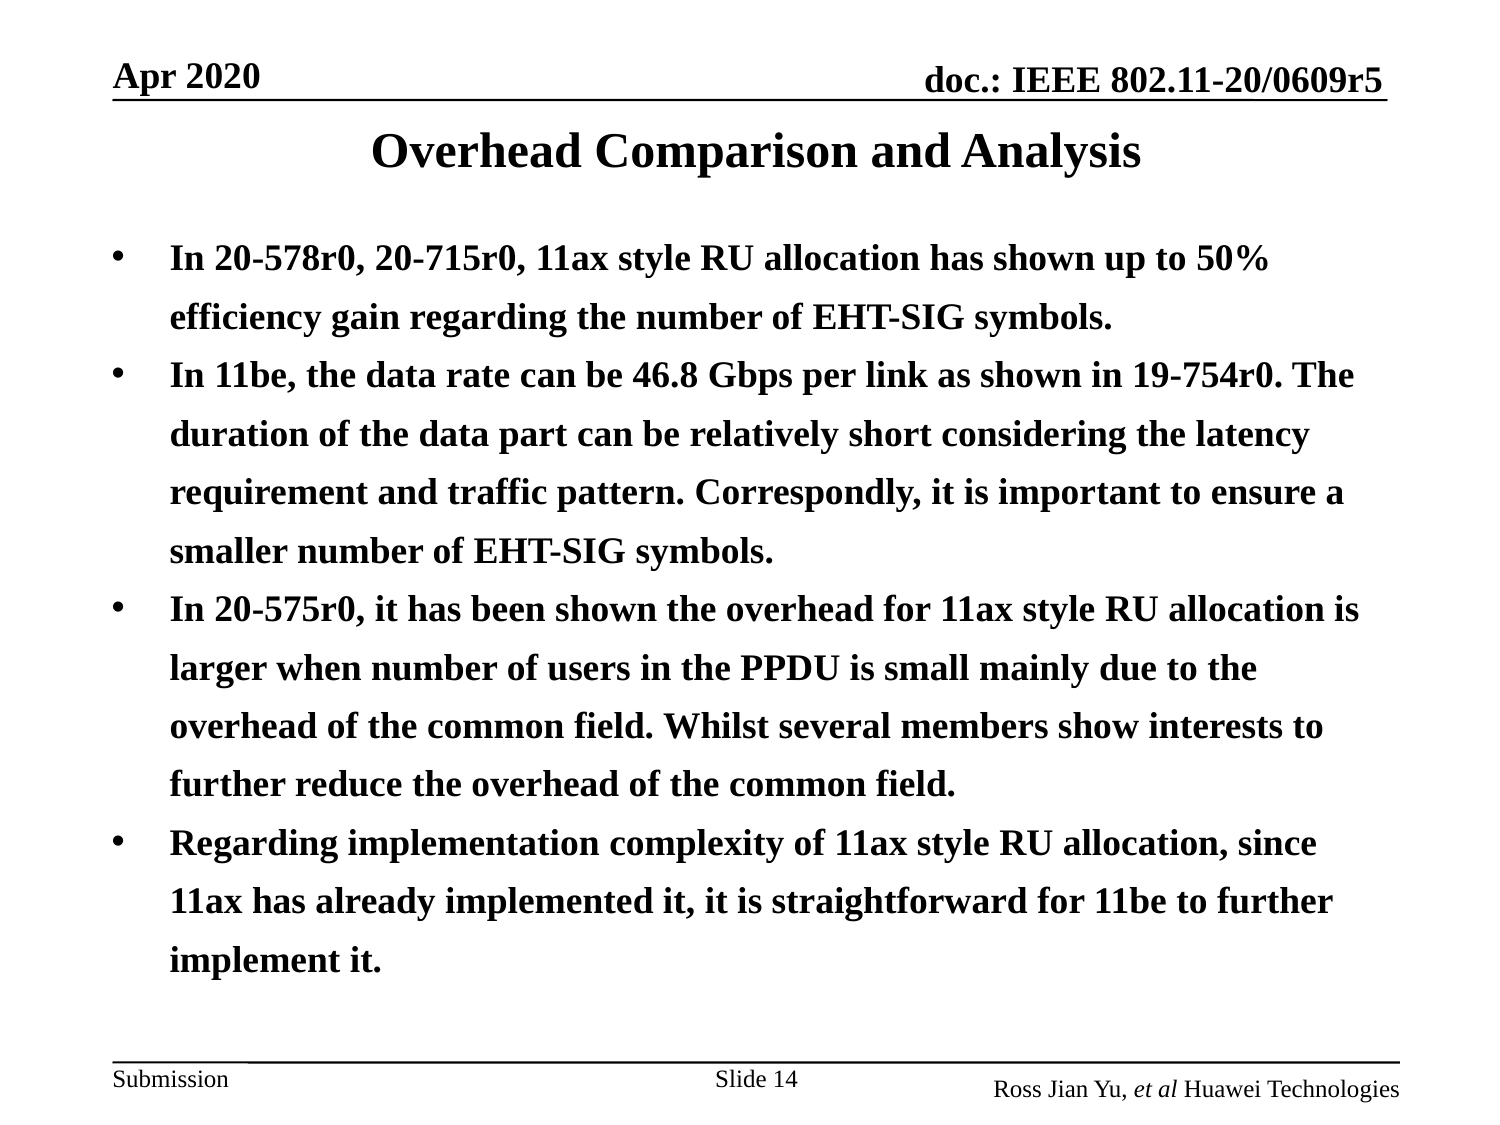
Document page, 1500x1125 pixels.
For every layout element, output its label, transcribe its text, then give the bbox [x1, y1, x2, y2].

title Overhead Comparison and Analysis [99, 103, 1413, 192]
slide_number Slide 14 [712, 1062, 801, 1093]
text_box In 20-578r0, 20-715r0, 11ax style RU allocation has shown up to 50% efficiency gain regarding the number of EHT-SIG symbols. In 11be, the data rate can be 46.8 Gbps per link as shown in 19-754r0. The duration of the data part can be relatively short considering the latency requirement and traffic pattern. Correspondly, it is important to ensure a smaller number of EHT-SIG symbols. In 20-575r0, it has been shown the overhead for 11ax style RU allocation is larger when number of users in the PPDU is small mainly due to the overhead of the common field. Whilst several members show interests to further reduce the overhead of the common field. Regarding implementation complexity of 11ax style RU allocation, since 11ax has already implemented it, it is straightforward for 11be to further implement it. [37, 212, 1391, 988]
